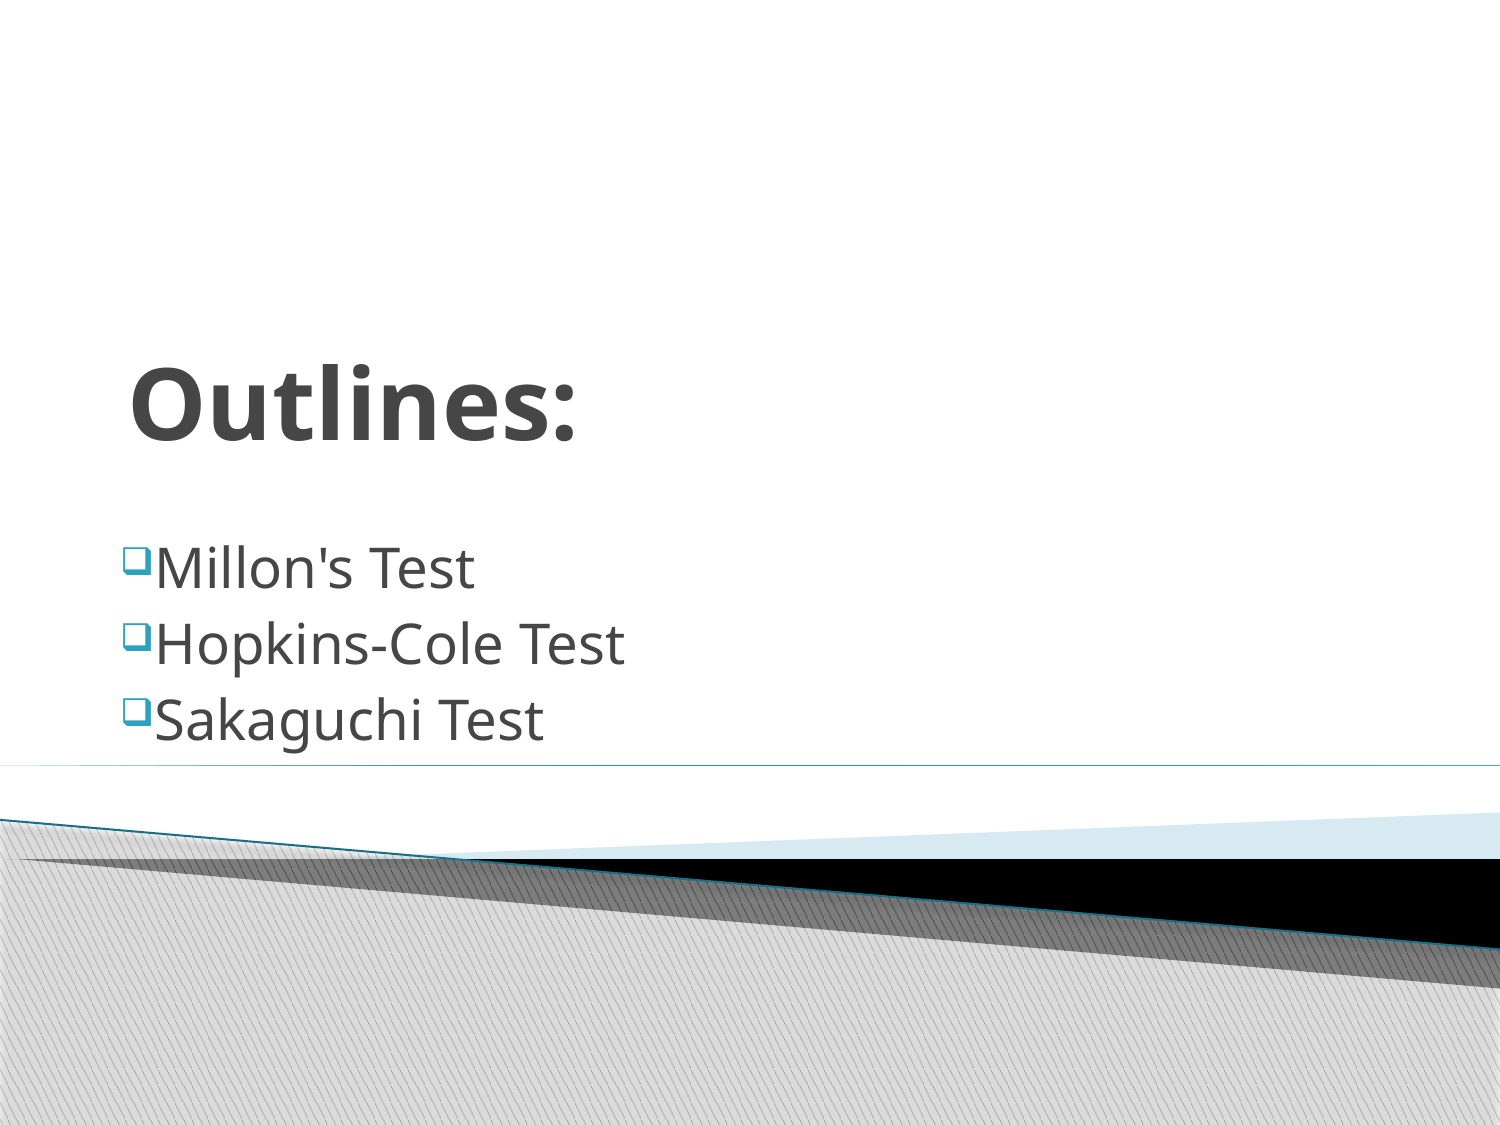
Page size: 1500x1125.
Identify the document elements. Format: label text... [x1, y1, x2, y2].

picture [5, 859, 1500, 989]
subtitle Millon's Test Hopkins-Cole Test Sakaguchi Test [112, 525, 1388, 838]
title Outlines: [112, 287, 1388, 525]
